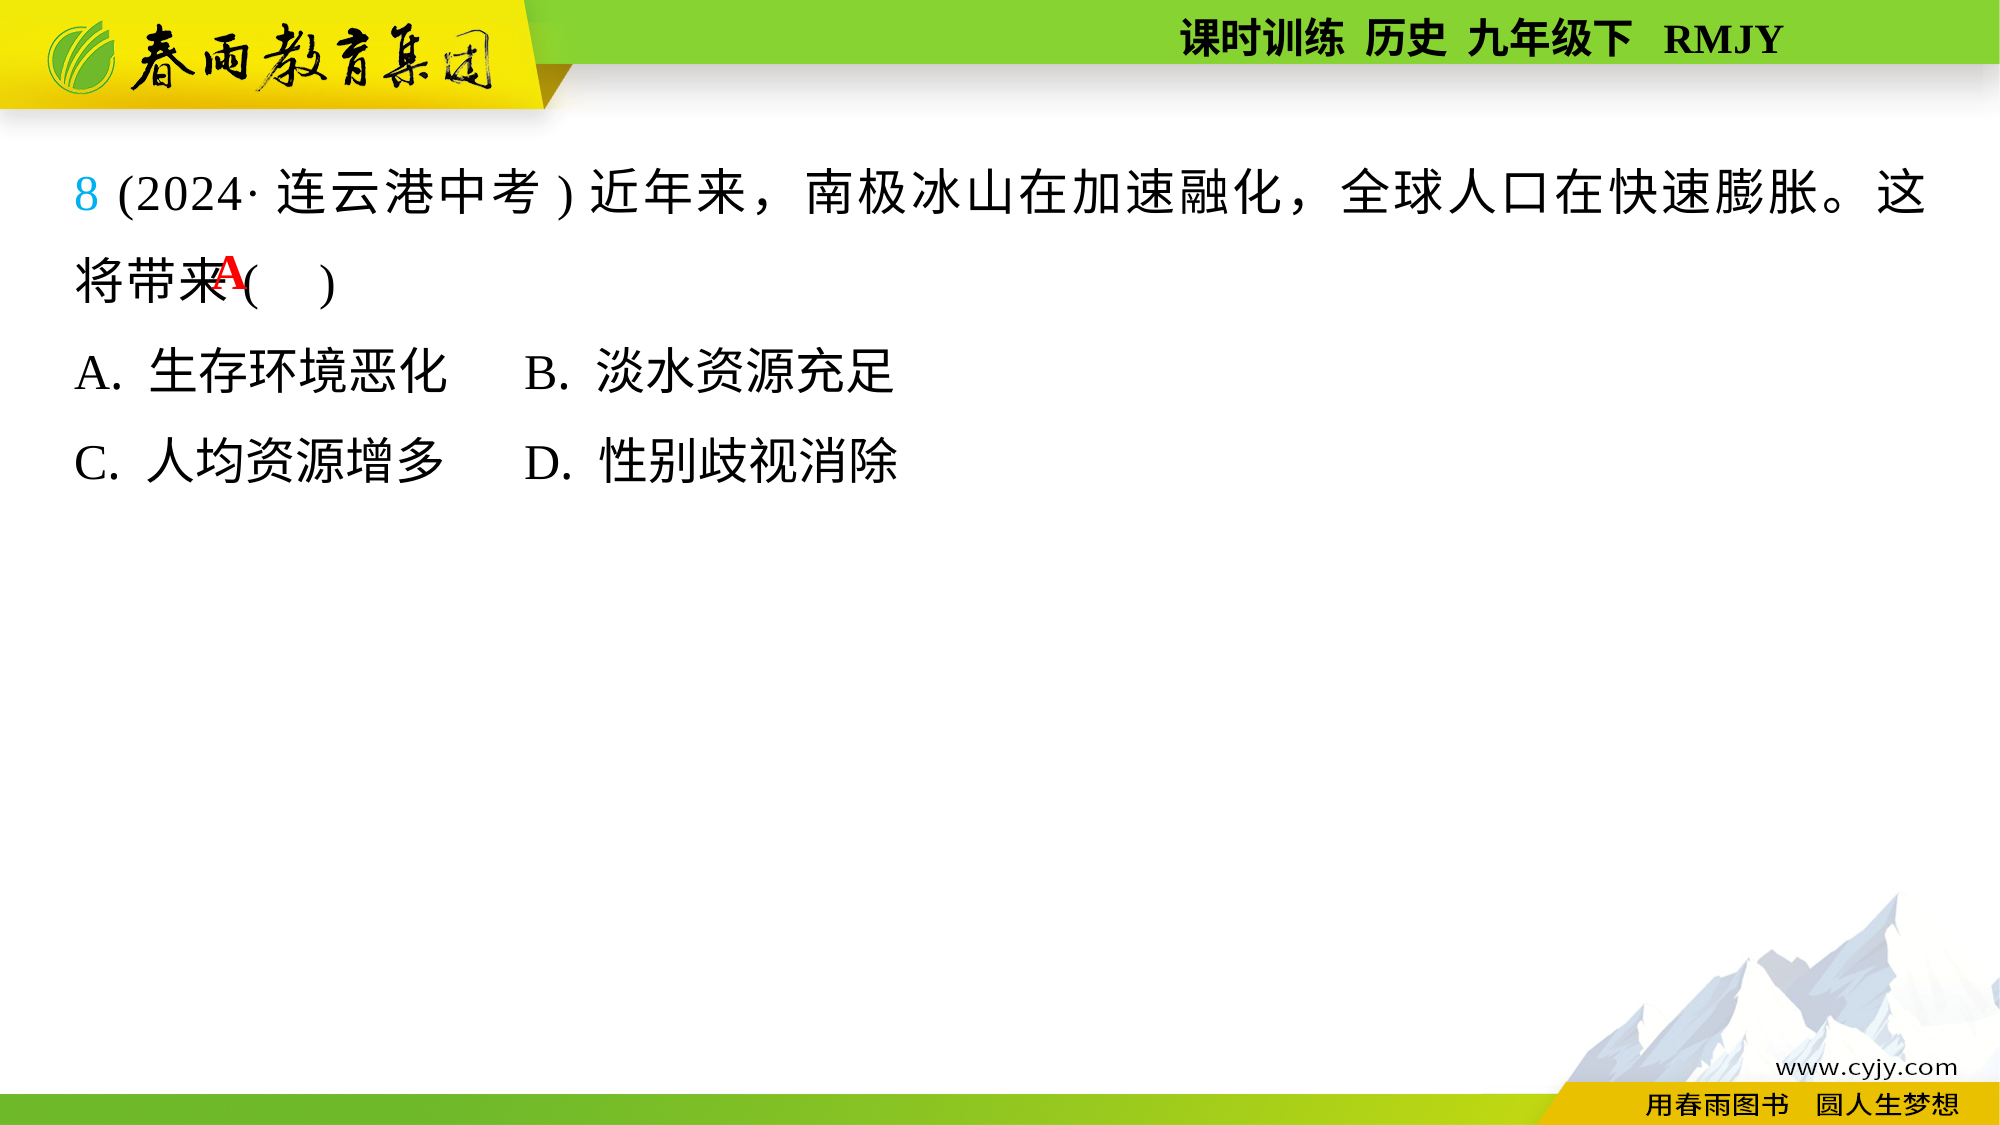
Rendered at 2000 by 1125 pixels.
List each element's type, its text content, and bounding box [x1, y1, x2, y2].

text_box A [196, 231, 263, 307]
list 8 (2024·连云港中考)近年来，南极冰山在加速融化，全球人口在快速膨胀。这将带来( ) A. 生存环境恶化 B. 淡水资源充足 C. 人均资源增多 D. 性别歧视消除 [59, 122, 1944, 582]
picture [0, 0, 2000, 1125]
